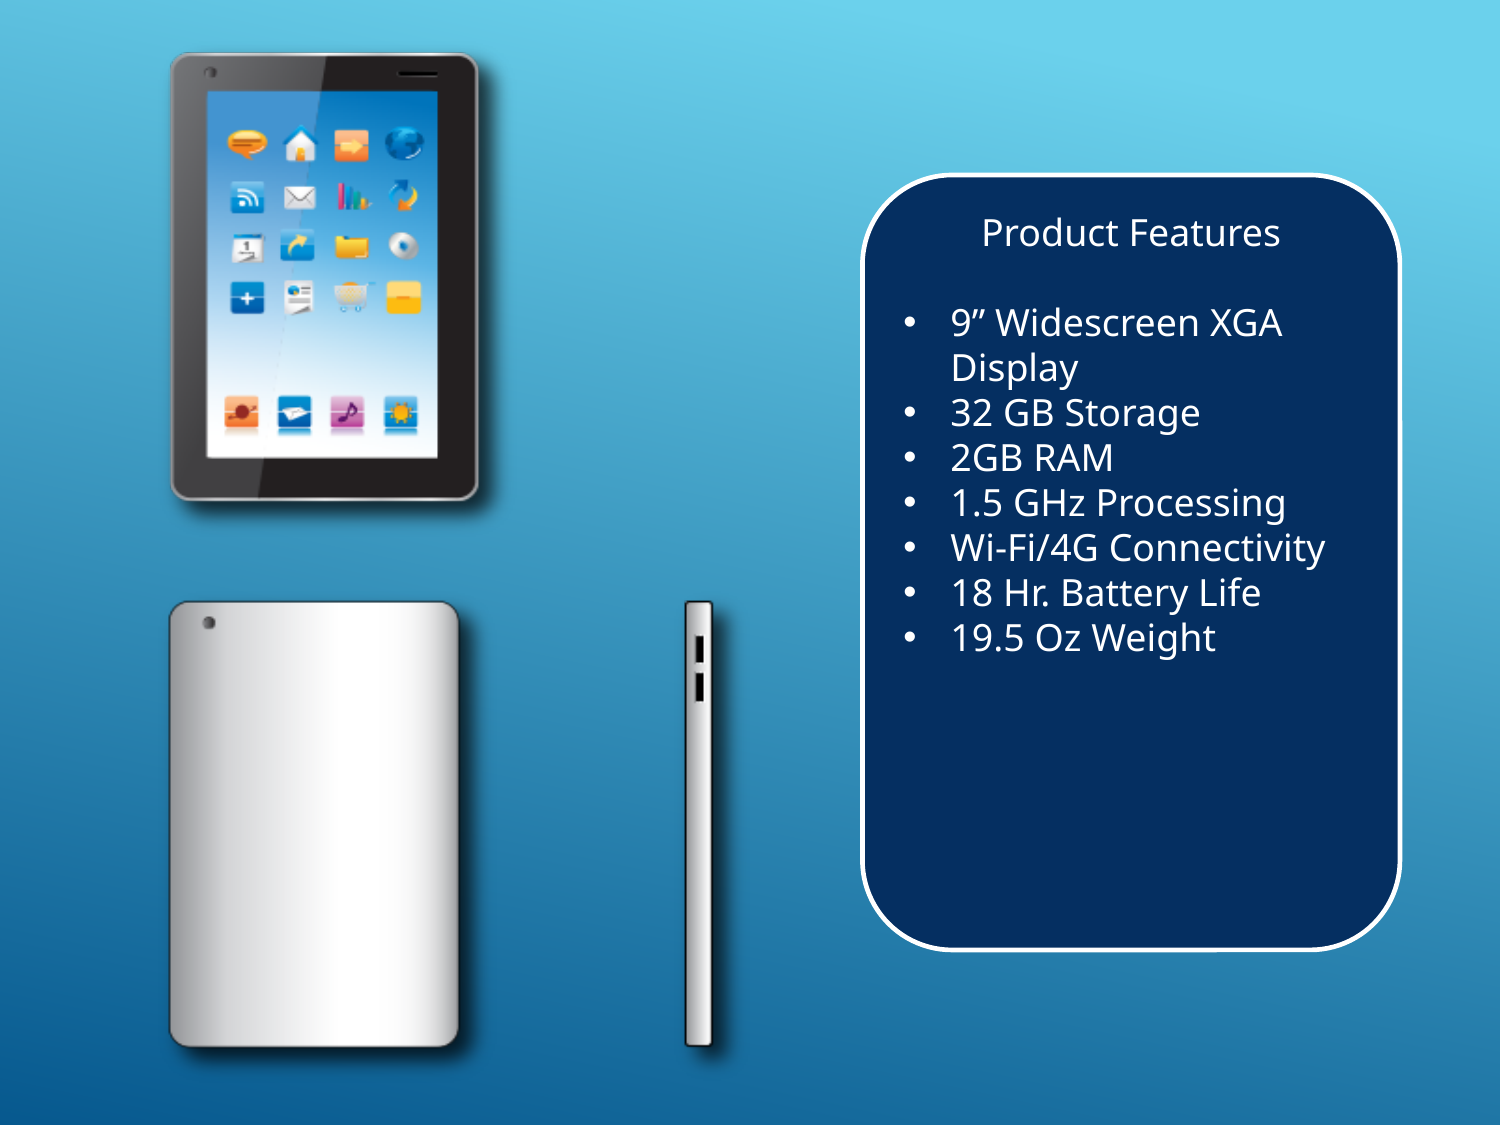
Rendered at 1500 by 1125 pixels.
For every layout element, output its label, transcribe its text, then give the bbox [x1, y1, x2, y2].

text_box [154, 37, 755, 1088]
text_box Product Features 9” Widescreen XGA Display 32 GB Storage 2GB RAM 1.5 GHz Processing Wi-Fi/4G Connectivity 18 Hr. Battery Life 19.5 Oz Weight [860, 172, 1403, 953]
